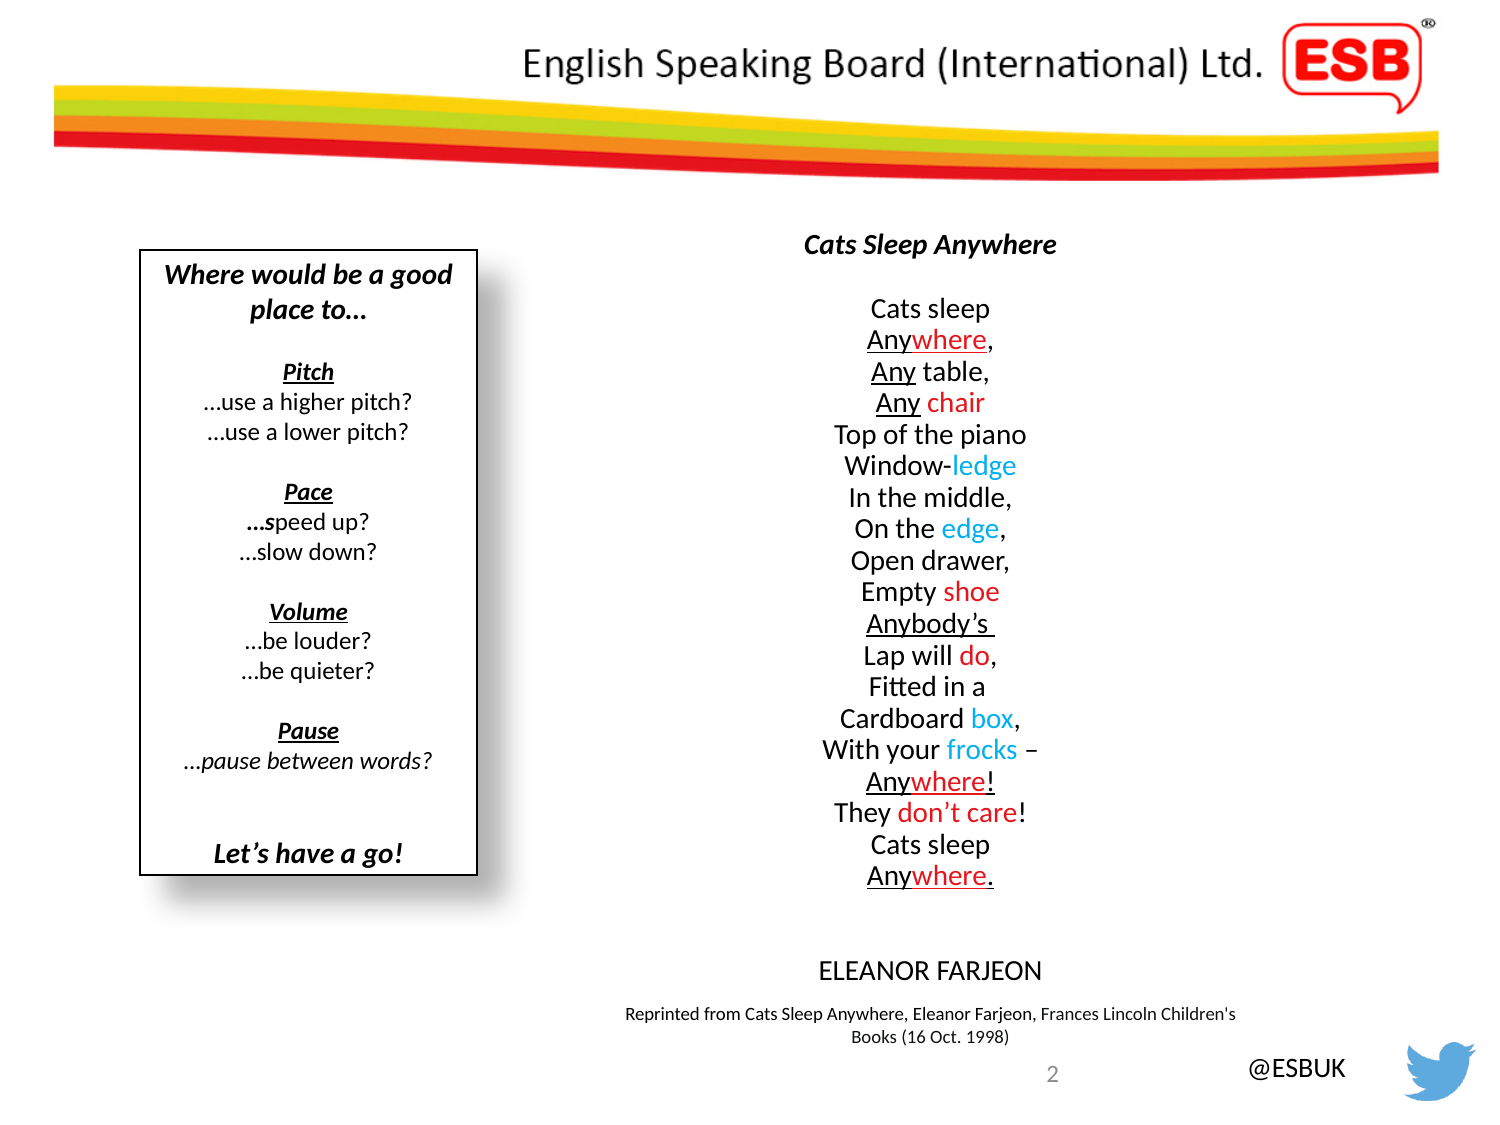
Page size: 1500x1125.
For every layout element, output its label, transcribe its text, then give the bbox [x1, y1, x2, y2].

slide_number 2 [930, 1055, 1176, 1103]
picture [0, 0, 1500, 189]
text_box Cats Sleep Anywhere Cats sleep Anywhere, Any table, Any chair Top of the piano Window-ledge In the middle, On the edge, Open drawer, Empty shoe Anybody’s Lap will do, Fitted in a Cardboard box, With your frocks – Anywhere! They don’t care! Cats sleep Anywhere. ELEANOR FARJEON [548, 222, 1313, 995]
text_box Reprinted from Cats Sleep Anywhere, Eleanor Farjeon, Frances Lincoln Children's Books (16 Oct. 1998) [592, 994, 1269, 1055]
slide_number Where would be a good place to… Pitch …use a higher pitch? …use a lower pitch? Pace …speed up? …slow down? Volume …be louder? …be quieter? Pause …pause between words? Let’s have a go! [139, 249, 478, 876]
picture [1404, 1042, 1476, 1101]
